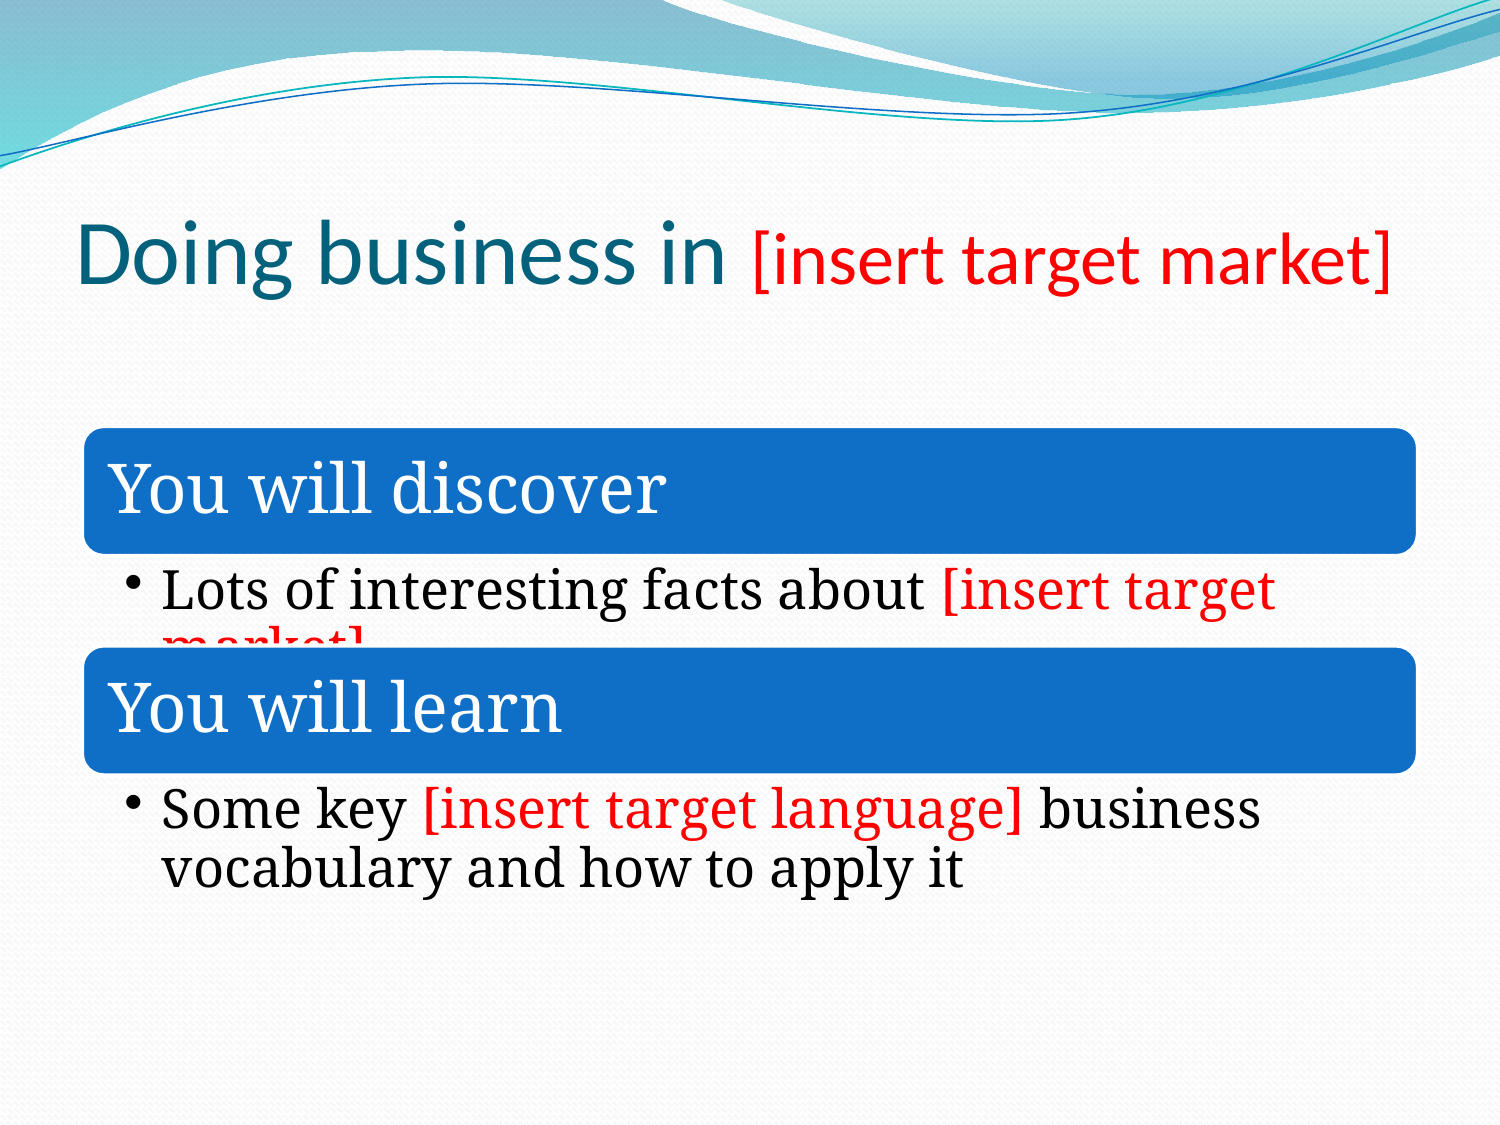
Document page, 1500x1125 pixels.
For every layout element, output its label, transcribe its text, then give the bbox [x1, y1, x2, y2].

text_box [81, 398, 1419, 938]
title Doing business in [insert target market] [74, 115, 1438, 304]
